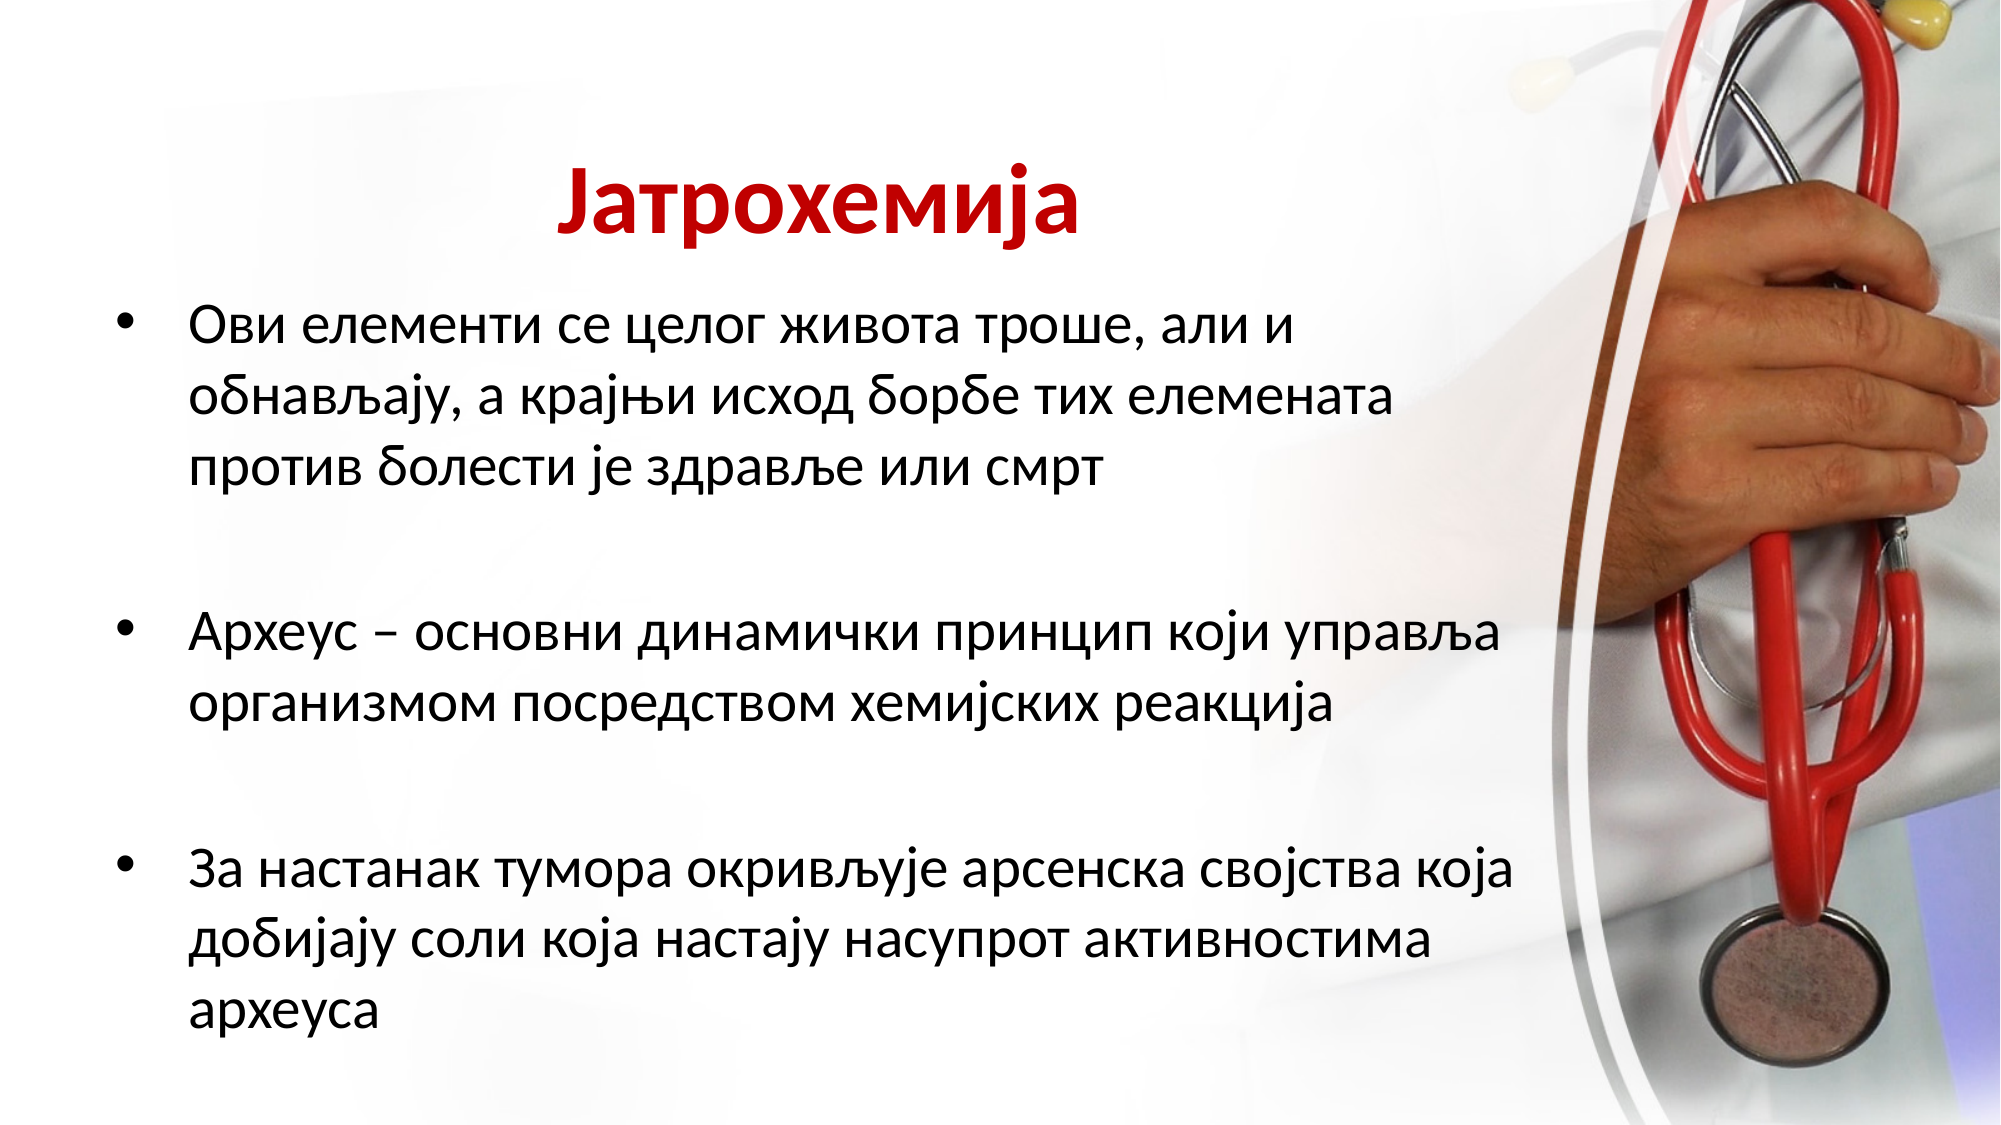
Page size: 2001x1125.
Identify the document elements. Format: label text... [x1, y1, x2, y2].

title Јатрохемија [99, 110, 1540, 278]
list Ови елементи се целог живота троше, али и обнављају, а крајњи исход борбе тих елемената против болести је здравље или смрт Археус – основни динамички принцип који управља организмом посредством хемијских реакција За настанак тумора окривљује арсенска својства која добијају соли која настају насупрот активностима археуса [100, 277, 1537, 1068]
picture [0, 0, 2001, 1125]
